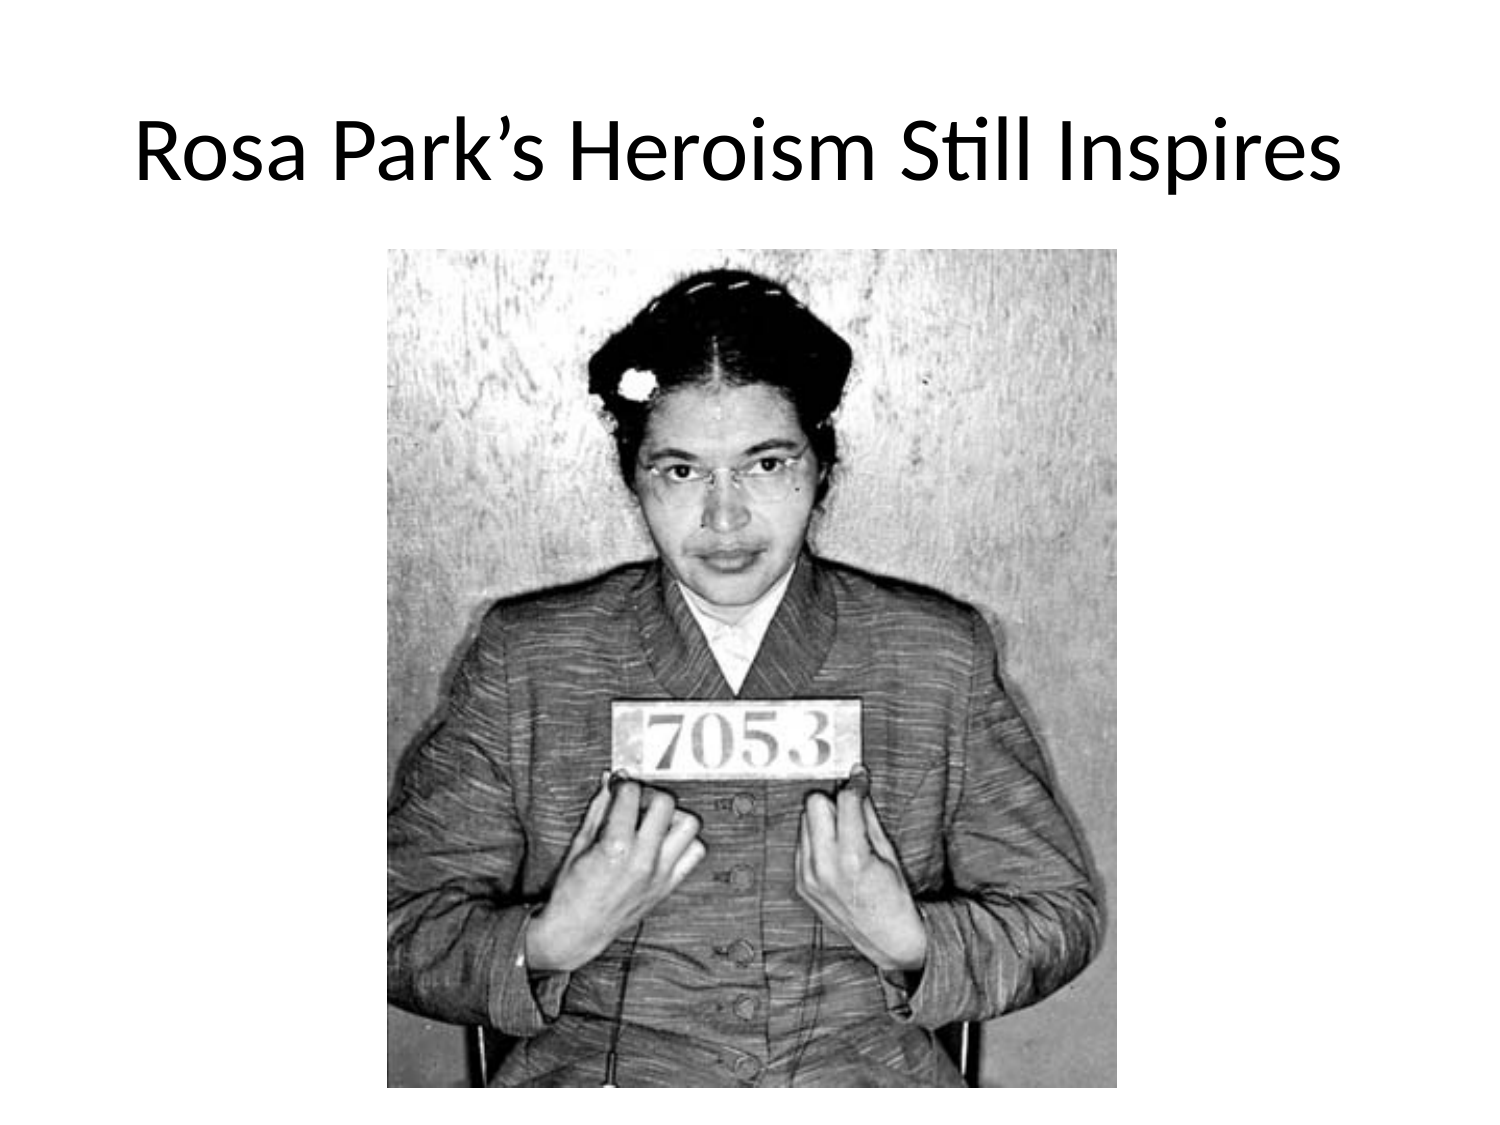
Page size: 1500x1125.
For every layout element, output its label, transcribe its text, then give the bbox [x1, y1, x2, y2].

picture [387, 249, 1117, 1088]
title Rosa Park’s Heroism Still Inspires [112, 37, 1388, 251]
